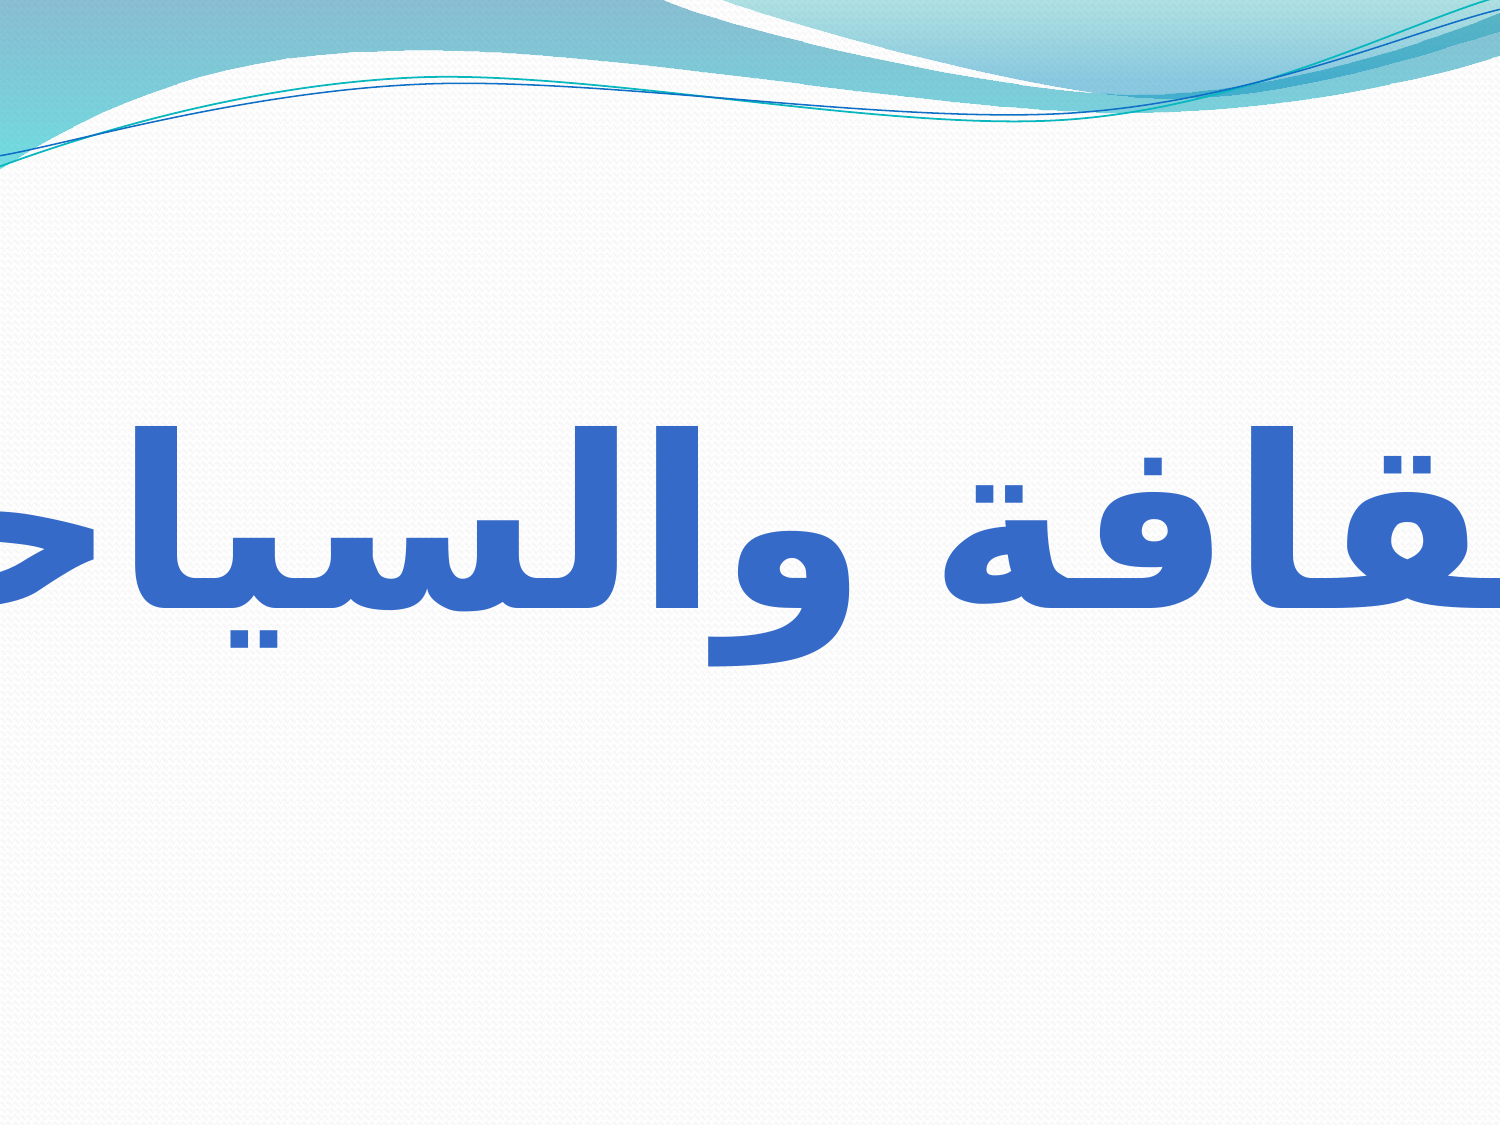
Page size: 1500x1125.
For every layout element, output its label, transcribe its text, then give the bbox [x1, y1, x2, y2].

text_box الثقافة والسياحة [0, 361, 1500, 665]
